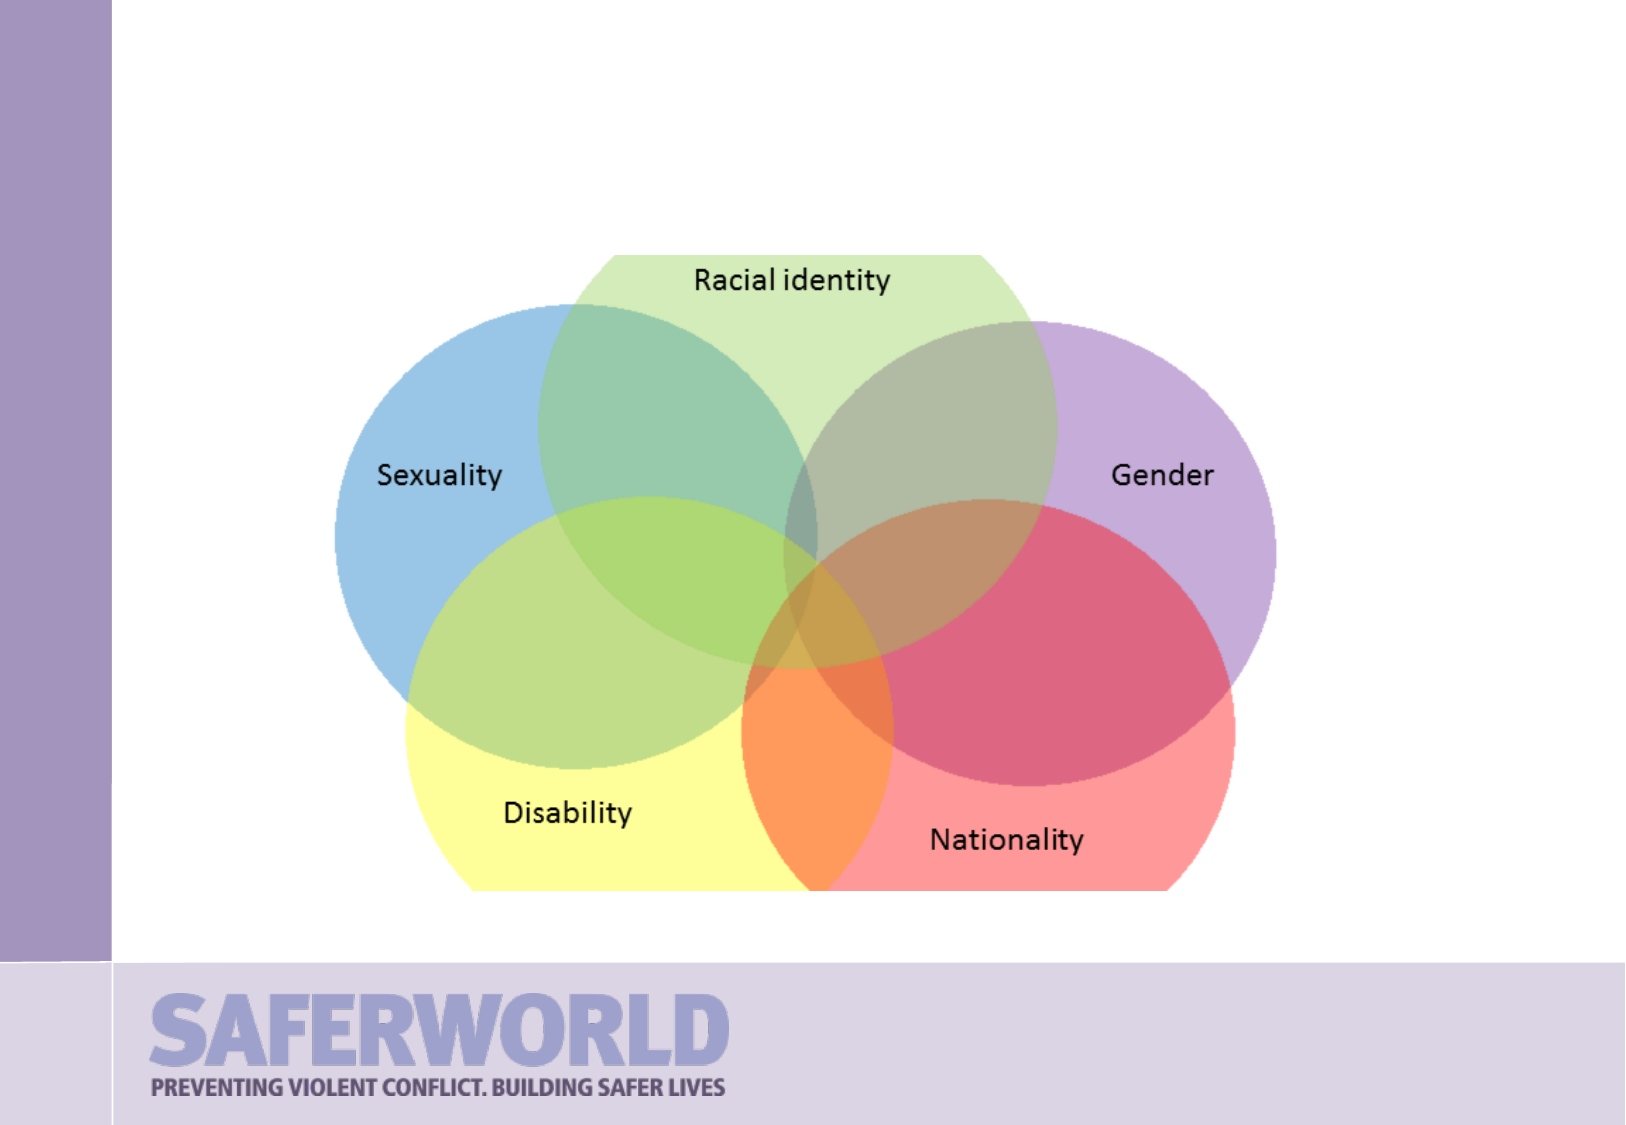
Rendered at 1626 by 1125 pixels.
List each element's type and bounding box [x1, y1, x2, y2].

picture [149, 993, 729, 1096]
picture [327, 255, 1286, 891]
